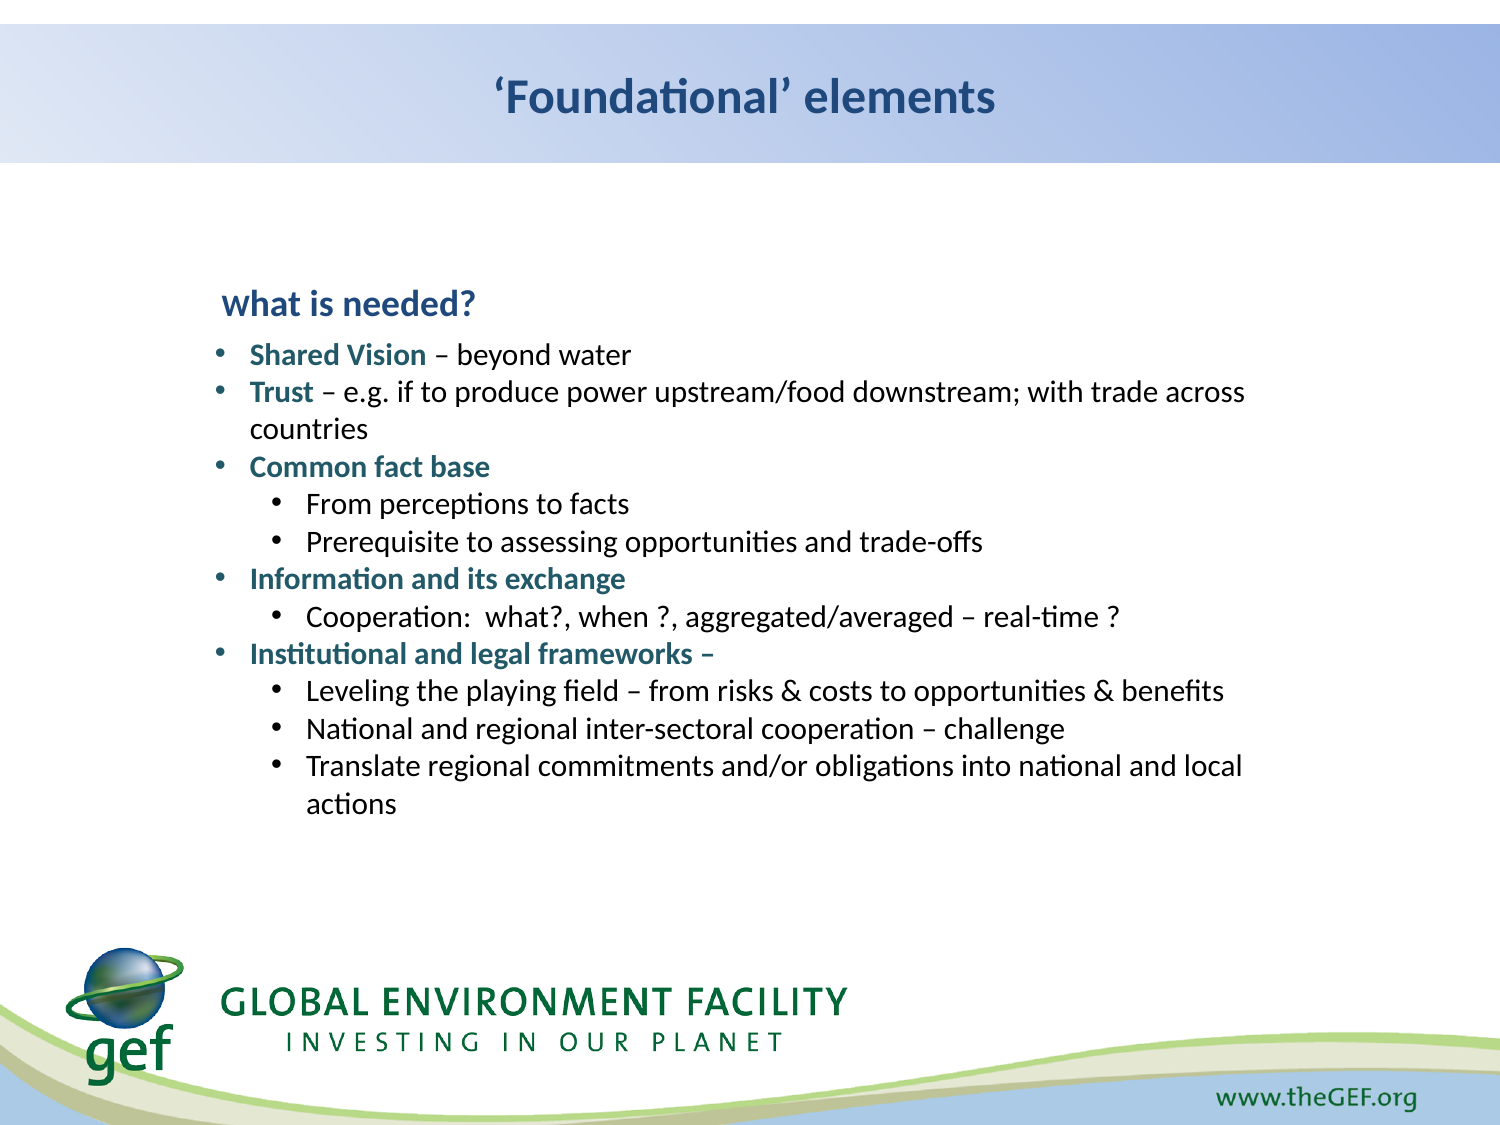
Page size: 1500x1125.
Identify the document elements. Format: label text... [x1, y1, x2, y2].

picture [0, 920, 1500, 1125]
text_box What is needed? Shared Vision – beyond water Trust – e.g. if to produce power upstream/food downstream; with trade across countries Common fact base From perceptions to facts Prerequisite to assessing opportunities and trade-offs Information and its exchange Cooperation: what?, when ?, aggregated/averaged – real-time ? Institutional and legal frameworks – Leveling the playing field – from risks & costs to opportunities & benefits National and regional inter-sectoral cooperation – challenge Translate regional commitments and/or obligations into national and local actions [199, 271, 1338, 896]
title ‘Foundational’ elements [0, 24, 1500, 163]
